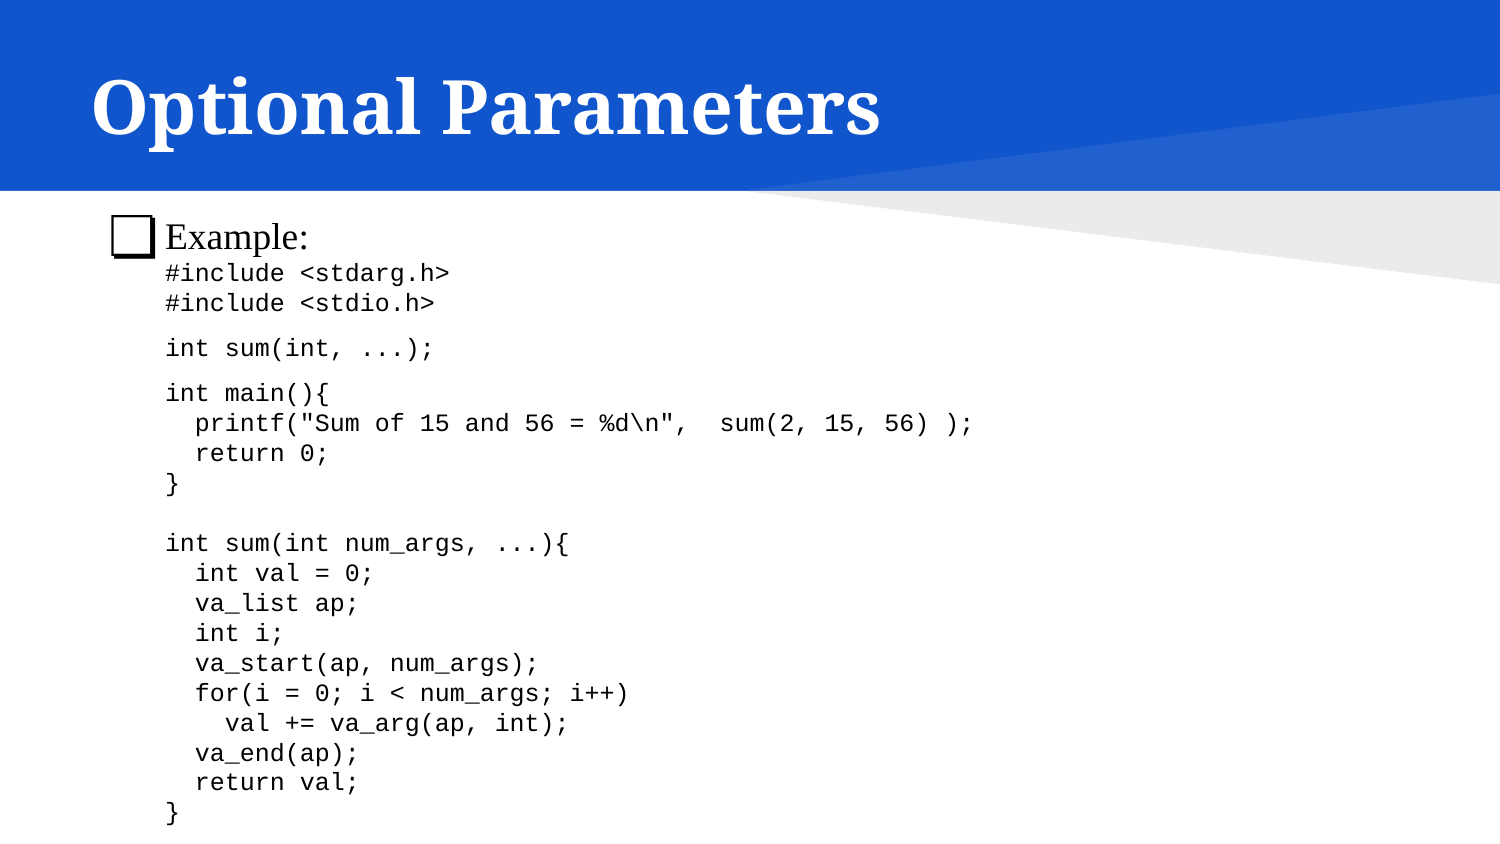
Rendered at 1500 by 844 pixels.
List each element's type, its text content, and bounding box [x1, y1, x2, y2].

title Optional Parameters [75, 33, 1425, 175]
list Example: #include <stdarg.h> #include <stdio.h> int sum(int, ...); int main(){ printf("Sum of 15 and 56 = %d\n", sum(2, 15, 56) ); return 0; } int sum(int num_args, ...){ int val = 0; va_list ap; int i; va_start(ap, num_args); for(i = 0; i < num_args; i++) val += va_arg(ap, int); va_end(ap); return val; } [75, 196, 1425, 808]
